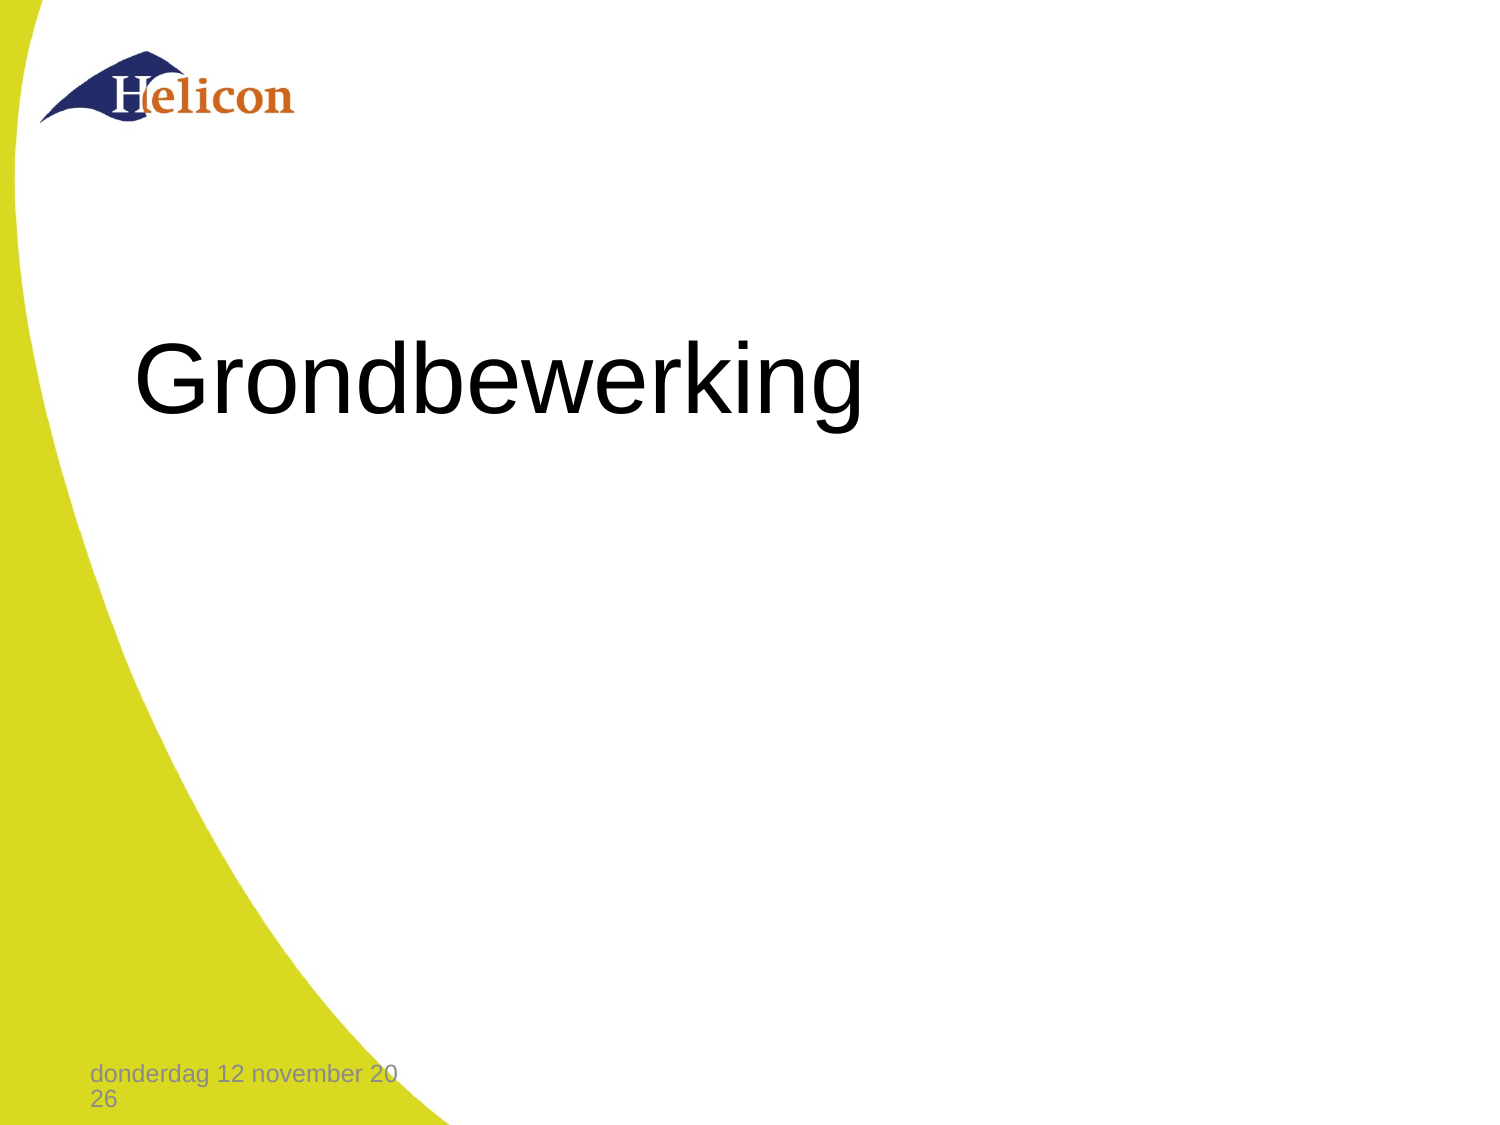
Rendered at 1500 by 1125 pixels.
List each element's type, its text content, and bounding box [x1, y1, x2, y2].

slide_number dinsdag 23 mei 2017 [75, 1042, 425, 1103]
title Grondbewerking [64, 184, 963, 563]
picture [0, 0, 1500, 1125]
